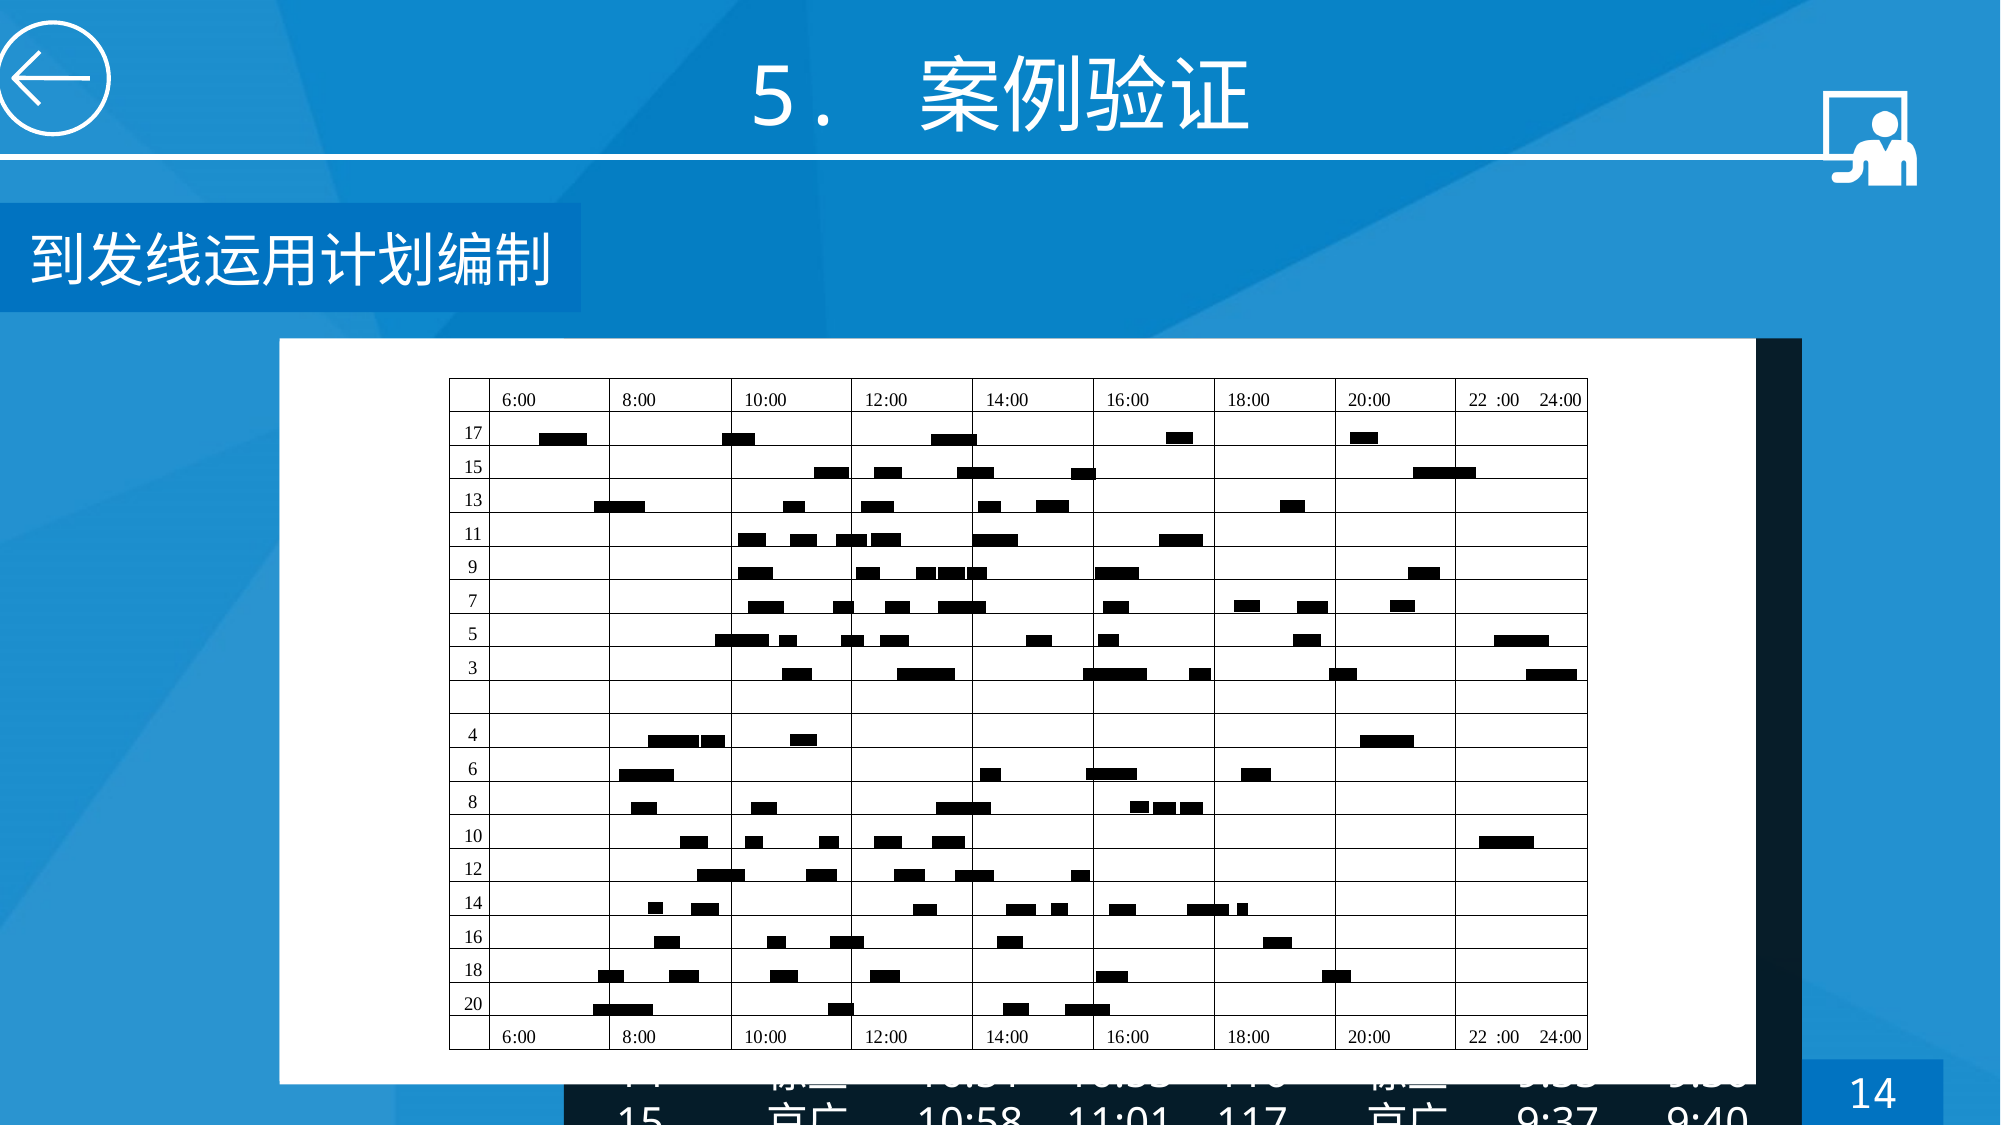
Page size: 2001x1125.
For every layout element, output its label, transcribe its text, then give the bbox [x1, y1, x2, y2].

text_box 5. 案例验证 [663, 35, 1337, 141]
text_box 到发线运用计划编制 [0, 202, 582, 313]
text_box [279, 341, 1756, 1085]
picture [0, 0, 2001, 1125]
text_box 14 [1801, 1059, 1944, 1125]
text_box [0, 20, 111, 137]
picture [0, 25, 106, 132]
text_box 序号 场别 到时 开时 序号 场别 到时 开时 1 京广 始发 7:32 103 京广 8:04 8:06 2 徐兰 始发 8:05 104 徐兰 8:13 8:17 3 京广 始发 8:30 105 京广 8:28 8:33 4 徐兰 始发 8:52 106 京广 始发 8:36 5 京广 10:13 10:22 107 徐兰 8:39 8:42 6 徐兰 10:16 10:19 108 京广 8:40 终到 7 徐兰 10:20 10:26 109 京广 8:45 8:48 8 京广 始发 10:32 110 徐兰 8:52 8:57 9 徐兰 10:22 10:42 111 京广 始发 9:00 10 京广 10:27 10:30 112 京广 9:05 9:08 11 京广 10:33 10:36 113 徐兰 9:13 9:16 12 徐兰 10:42 10:45 114 京广 9:25 9:28 13 京广 10:46 10:49 115 京广 9:29 9:32 14 徐兰 10:51 10:53 116 徐兰 9:33 9:36 15 京广 10:58 11:01 117 京广 9:37 9:40 16 京广 11:04 11:07 118 徐兰 9:40 9:43 17 京广 11:12 11:17 119 徐兰 9:42 终到 18 徐兰 11:17 11:20 120 京广 9:48 9:51 19 京广 11:22 11:25 121 徐兰 9:59 10:02 20 徐兰 始发 11:32 122 京广 始发 10:06 21 徐兰 11:27 11:30 123 徐兰 10:11 10:14 22 徐兰 11:38 11:43 124 徐兰 10:14 10:17 23 徐兰 11:44 11:47 125 徐兰 10:19 10:24 24 京广 11:50 11:54 126 京广 10:22 10:26 25 徐兰 始发 12:14 127 徐兰 10:28 10:31 26 京广 11:54 11:59 128 徐兰 10:31 终到 27 徐兰 12:00 12:28 129 徐兰 始发 10:36 28 京广 12:04 12:09 130 京广 10:40 10:44 29 京广 12:05 12:08 131 京广 10:47 10:50 30 京广 12:19 12:23 132 徐兰 10:52 10:55 31 徐兰 12:25 12:30 133 京广 10:58 11:01 32 京广 12:30 12:33 134 徐兰 11:19 11:24 33 京广 12:36 12:44 135 京广 11:23 11:26 34 京广 12:39 12:42 136 徐兰 11:29 11:32 35 徐兰 12:44 12:47 137 徐兰 11:34 终到 36 京广 12:48 12:51 138 徐兰 始发 10:30 37 京广 12:51 12:54 139 京广 11:34 11:39 38 徐兰 12:56 12:59 140 徐兰 11:36 11:40 39 徐兰 13:07 13:11 141 京广 11:41 11:45 40 徐兰 13:16 13:20 142 徐兰 11:48 11:51 41 京广 13:19 13:22 143 京广 11:55 11:58 42 徐兰 13:25 13:28 144 京广 12:05 12:08 43 京广 13:28 终到 145 徐兰 12:17 12:22 44 京广 始发 13:37 146 徐兰 12:25 12:30 45 京广 13:46 13:50 147 徐兰 12:29 12:31 46 徐兰 13:49 13:54 148 京广 12:36 12:44 47 徐兰 13:54 13:57 149 京广 12:41 12:45 48 徐兰 13:58 14:03 150 徐兰 12:48 12:51 49 京广 14:04 14:09 151 徐兰 12:55 12:59 50 京广 始发 14:10 152 京广 13:02 13:07 51 京广 14:11 14:14 153 徐兰 13:08 13:12 52 徐兰 14:16 14:19 154 京广 13:13 13:15 53 京广 14:22 14:26 155 京广 13:28 终到 54 徐兰 14:28 终到 156 徐兰 13:35 13:39 55 京广 始发 14:35 157 徐兰 13:40 13:43 56 徐兰 始发 15:02 158 京广 13:48 13:51 57 徐兰 15:07 15:11 159 徐兰 13:55 13:59 58 徐兰 15:14 15:21 160 徐兰 14:04 14:07 59 京广 15:19 15:22 161 京广 14:11 14:14 60 徐兰 15:24 15:27 162 京广 14:17 14:26 61 京广 15:27 15:30 163 徐兰 14:28 终到 62 徐兰 15:32 终到 164 徐兰 14:33 14:36 63 徐兰 始发 15:36 165 京广 14:42 14:45 64 徐兰 15:43 15:47 166 京广 14:53 14:56 65 徐兰 15:51 15:54 167 京广 14:57 15:00 66 京广 15:56 15:59 168 徐兰 15:09 15:12 67 京广 16:00 终到 169 徐兰 15:17 15:20 68 徐兰 16:07 16:10 170 徐兰 15:19 15:23 69 徐兰 16:11 16:14 171 京广 15:26 15:29 70 京广 16:17 16:20 172 徐兰 15:31 15:34 71 徐兰 16:22 16:26 173 徐兰 15:39 15:42 72 徐兰 16:24 16:27 174 京广 15:48 15:53 73 京广 16:27 16:30 175 徐兰 15:53 15:56 74 徐兰 16:31 终到 176 京广 15:57 终到 75 京广 始发 16:45 177 京广 始发 16:18 76 徐兰 始发 16:49 178 京广 16:23 终到 77 京广 17:11 终到 179 徐兰 16:23 终到 78 徐兰 17:17 17:20 180 京广 16:29 16:32 79 徐兰 17:24 17:27 181 京广 16:34 16:37 80 京广 17:29 17:32 182 徐兰 16:39 16:42 81 徐兰 17:35 17:38 183 京广 16:48 16:54 82 徐兰 17:41 17:45 184 徐兰 17:04 17:07 83 京广 17:46 17:49 185 京广 17:13 17:16 84 徐兰 17:58 18:13 186 徐兰 始发 15:18 85 徐兰 18:01 18:03 187 徐兰 17:18 17:22 86 徐兰 18:19 终到 188 徐兰 17:30 终到 87 京广 18:38 18:41 189 徐兰 始发 17:32 88 京广 19:24 19:28 190 京广 17:40 17:45 89 徐兰 19:33 终到 191 徐兰 17:52 17:55 90 京广 19:40 19:44 192 京广 18:07 18:11 91 京广 19:45 19:50 193 徐兰 18:17 18:20 92 徐兰 19:57 20:12 194 京广 18:27 18:30 93 徐兰 20:05 20:08 195 徐兰 18:34 终到 94 京广 20:11 20:15 196 徐兰 18:41 18:44 95 京广 20:32 20:36 197 京广 18:50 18:53 96 徐兰 20:49 20:52 198 京广 19:06 19:11 97 京广 21:09 21:13 199 徐兰 19:25 终到 98 京广 21:26 终到 200 徐兰 始发 19:31 99 京广 21:34 21:37 201 京广 20:04 20:08 100 徐兰 22:37 终到 202 徐兰 20:06 20:15 101 京广 22:44 终到 203 京广 20:25 终到 102 京广 23:14 终到 204 京广 22:31 终到 [563, 338, 1802, 1125]
